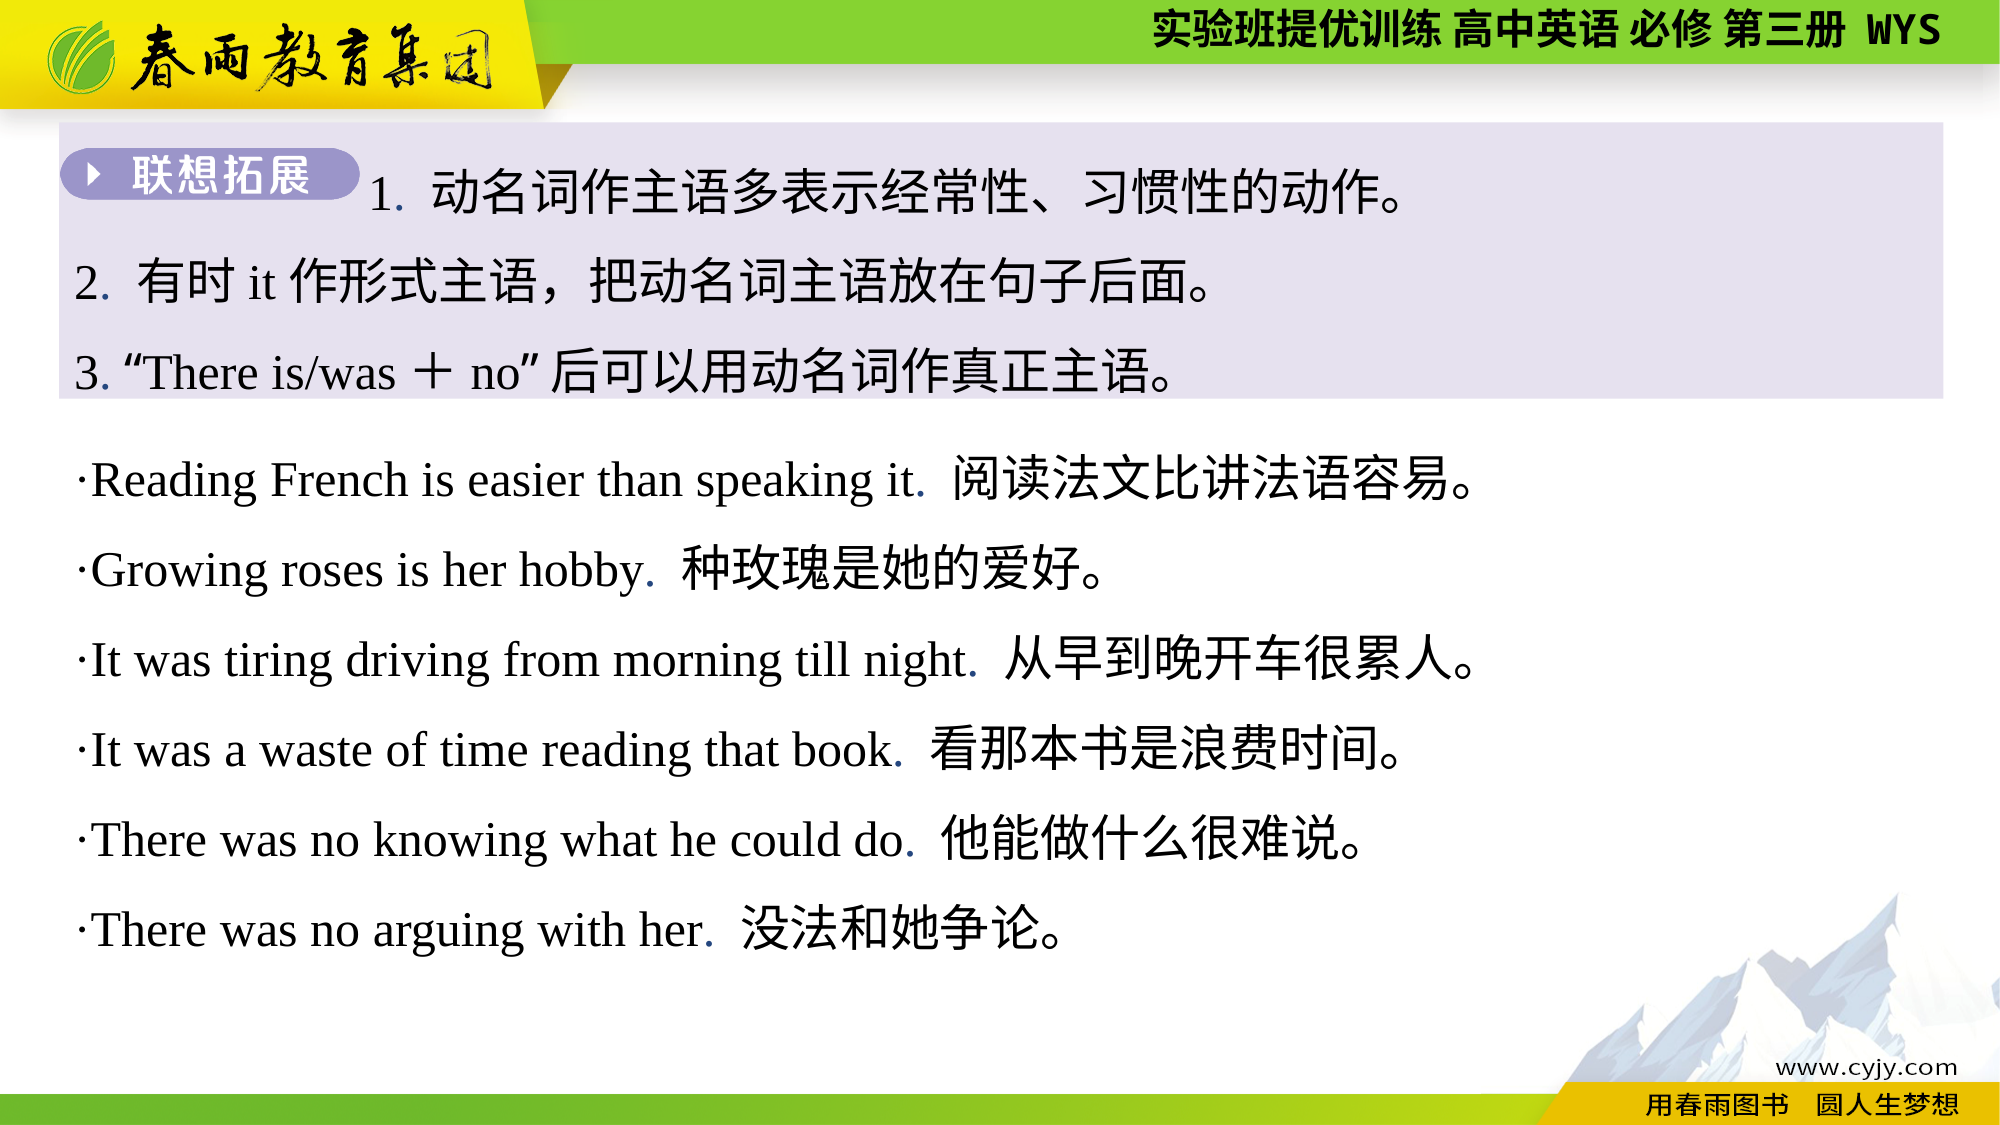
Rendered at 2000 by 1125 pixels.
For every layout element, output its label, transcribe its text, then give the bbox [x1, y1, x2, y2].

list 1. 动名词作主语多表示经常性、习惯性的动作。 2. 有时it作形式主语，把动名词主语放在句子后面。 3. “There is/was＋no”后可以用动名词作真正主语。 [59, 122, 1944, 399]
picture [0, 0, 2000, 1125]
text_box ·Reading French is easier than speaking it. 阅读法文比讲法语容易。 ·Growing roses is her hobby. 种玫瑰是她的爱好。 ·It was tiring driving from morning till night. 从早到晚开车很累人。 ·It was a waste of time reading that book. 看那本书是浪费时间。 ·There was no knowing what he could do. 他能做什么很难说。 ·There was no arguing with her. 没法和她争论。 [59, 408, 1944, 964]
